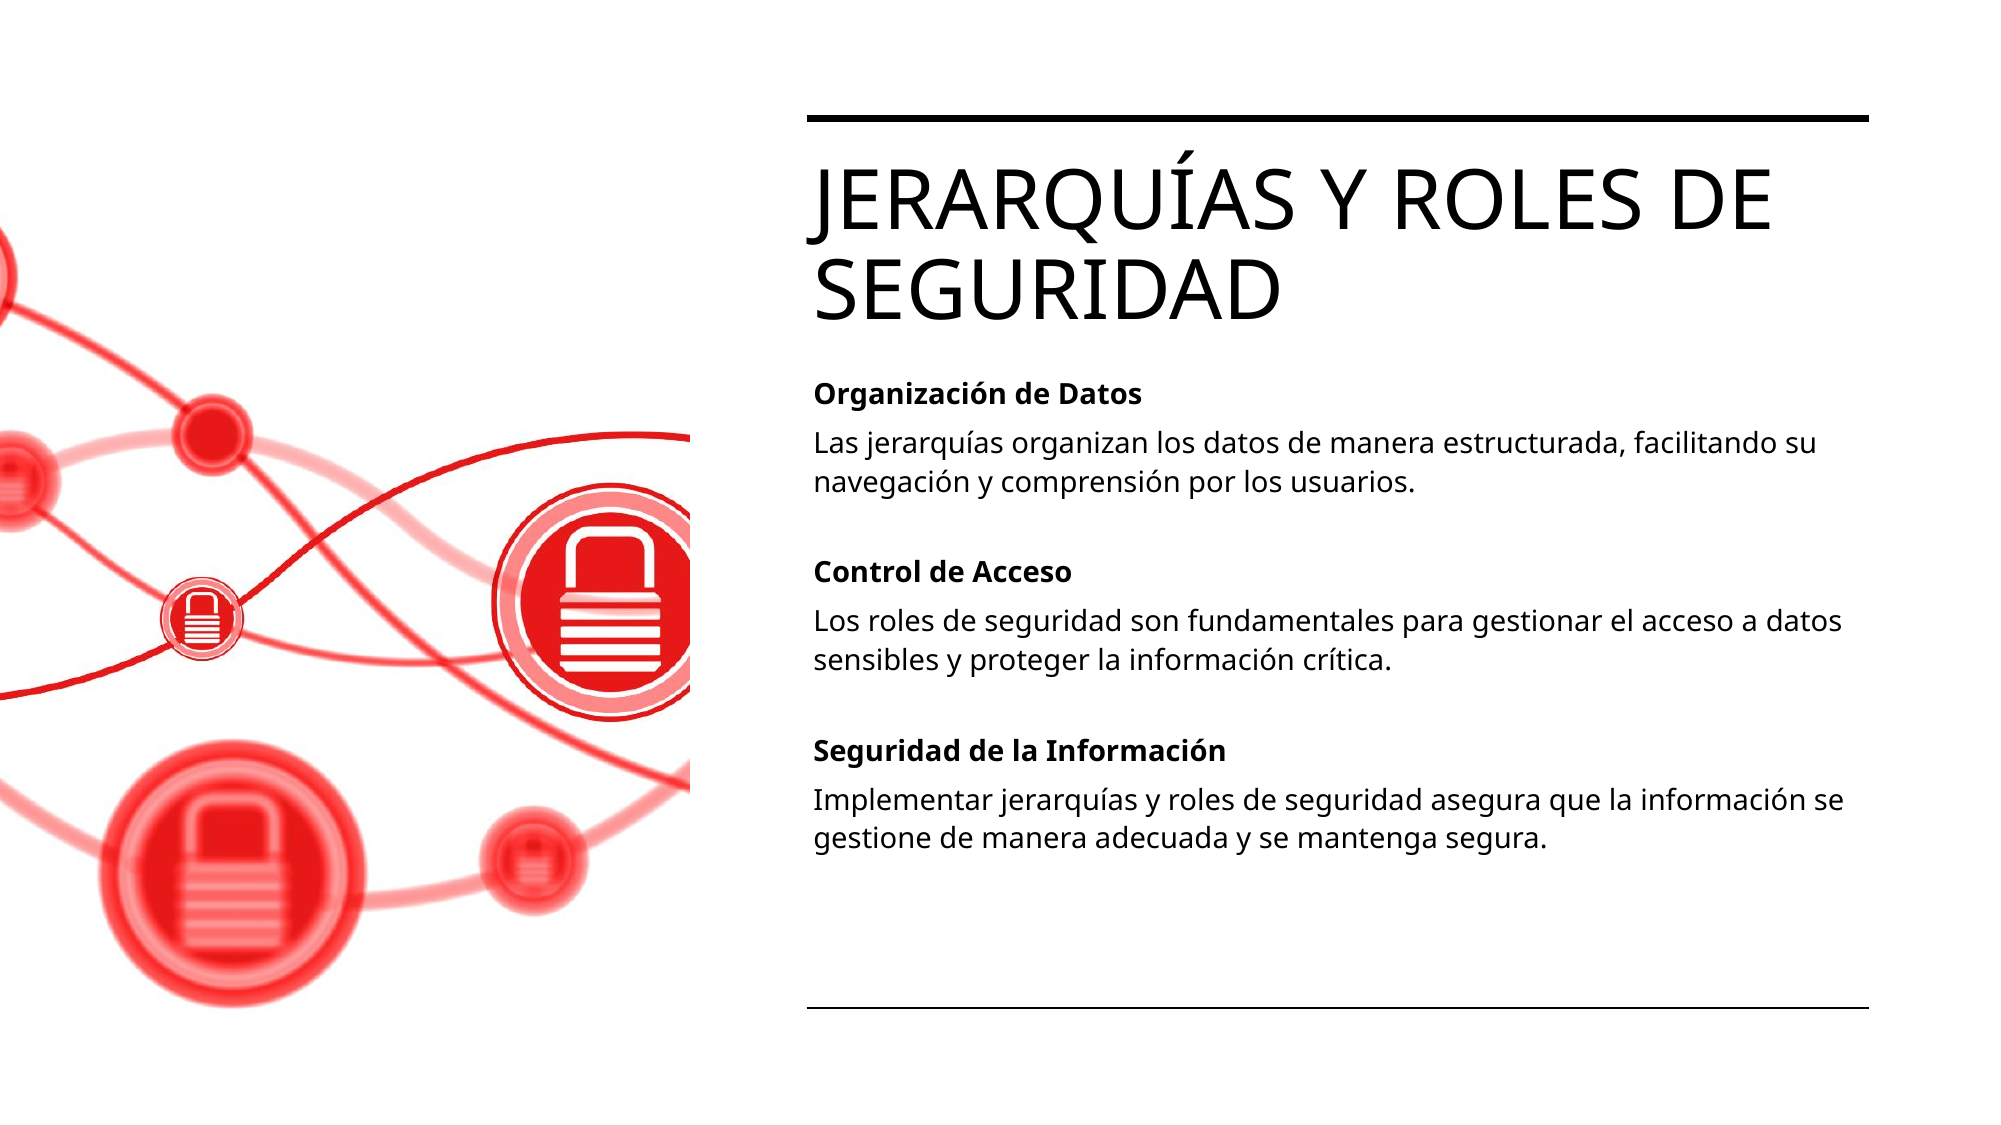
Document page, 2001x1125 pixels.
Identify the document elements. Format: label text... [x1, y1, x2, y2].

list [0, 0, 690, 1125]
text_box [690, 0, 2000, 1125]
list Organización de Datos Las jerarquías organizan los datos de manera estructurada, facilitando su navegación y comprensión por los usuarios. Control de Acceso Los roles de seguridad son fundamentales para gestionar el acceso a datos sensibles y proteger la información crítica. Seguridad de la Información Implementar jerarquías y roles de seguridad asegura que la información se gestione de manera adecuada y se mantenga segura. [798, 364, 1886, 978]
title Jerarquías y roles de seguridad [798, 149, 1886, 364]
